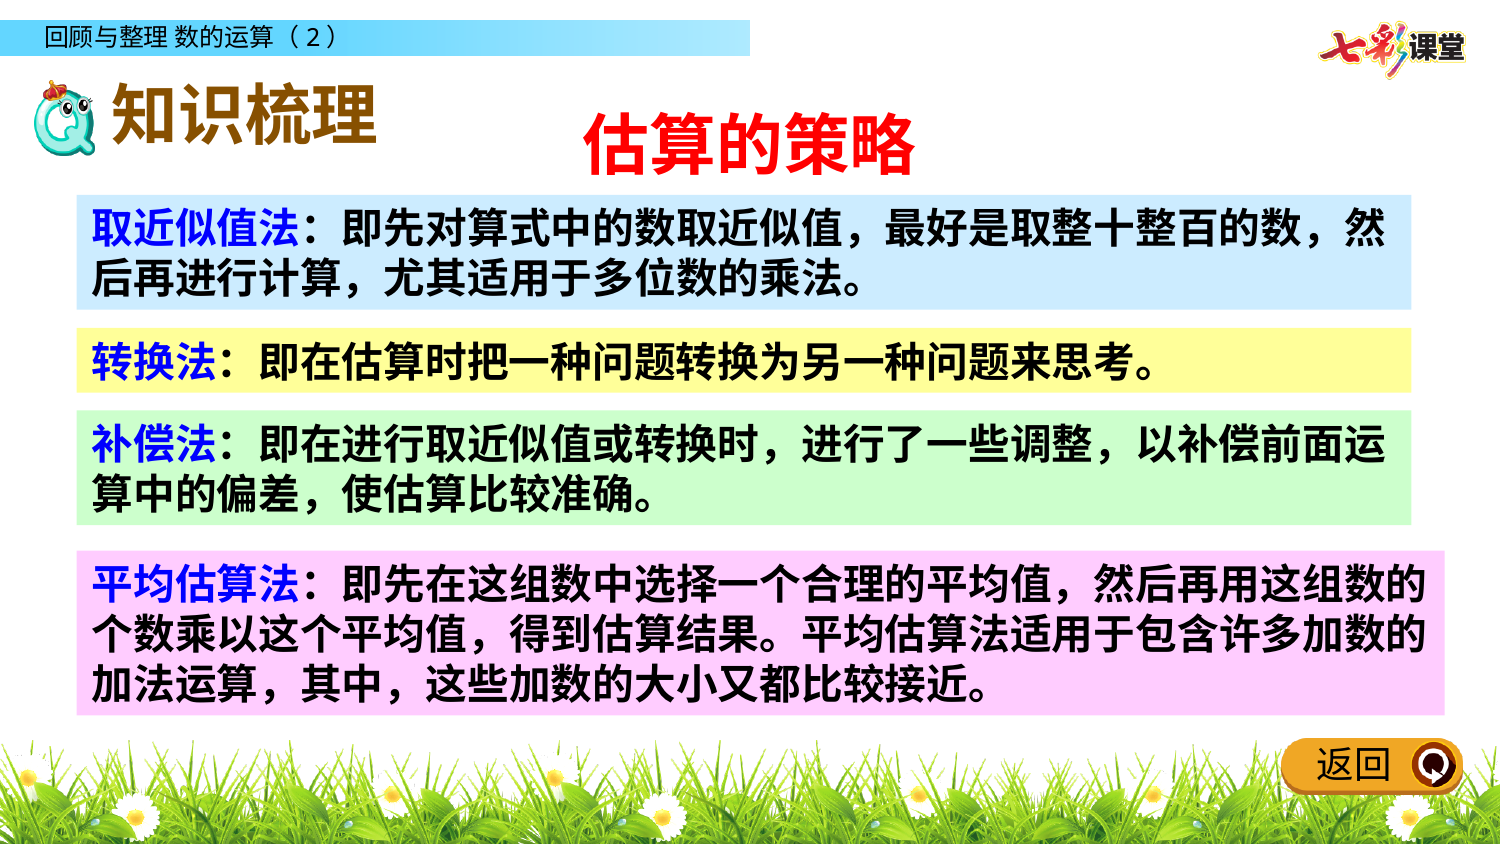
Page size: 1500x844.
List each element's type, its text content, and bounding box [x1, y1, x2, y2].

text_box 估算的策略 [568, 79, 1152, 190]
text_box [1281, 733, 1464, 795]
text_box 平均估算法：即先在这组数中选择一个合理的平均值，然后再用这组数的个数乘以这个平均值，得到估算结果。平均估算法适用于包含许多加数的加法运算，其中，这些加数的大小又都比较接近。 [76, 550, 1445, 716]
text_box 知识梳理 [100, 67, 404, 159]
picture [34, 80, 96, 156]
text_box 取近似值法：即先对算式中的数取近似值，最好是取整十整百的数，然后再进行计算，尤其适用于多位数的乘法。 [76, 194, 1412, 310]
picture [0, 740, 1500, 844]
picture [1316, 20, 1468, 80]
text_box 补偿法：即在进行取近似值或转换时，进行了一些调整，以补偿前面运算中的偏差，使估算比较准确。 [76, 410, 1412, 526]
text_box 转换法：即在估算时把一种问题转换为另一种问题来思考。 [76, 327, 1412, 393]
